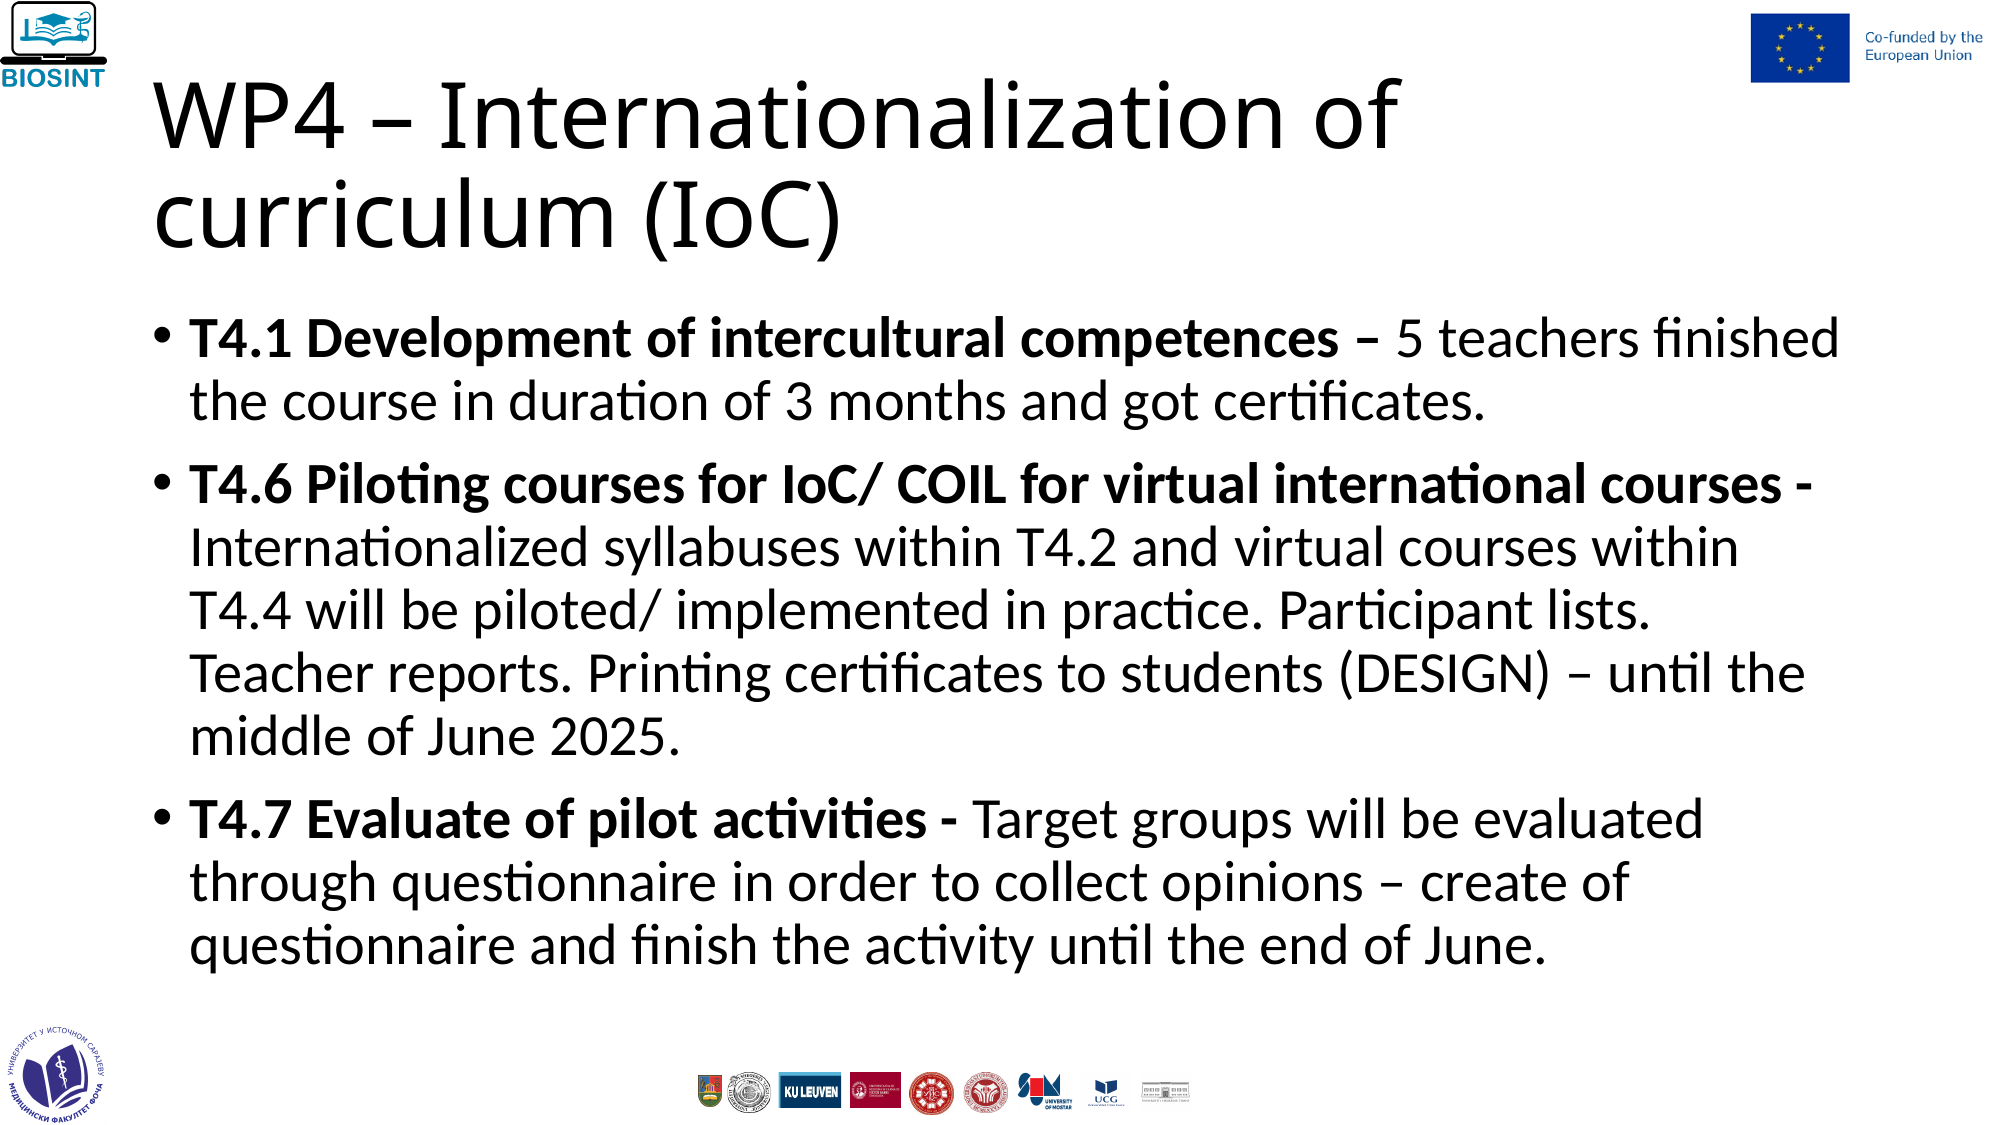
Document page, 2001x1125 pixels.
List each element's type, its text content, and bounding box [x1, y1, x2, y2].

picture [77, 79, 83, 87]
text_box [698, 1072, 1196, 1125]
picture [32, 72, 40, 83]
picture [0, 1, 107, 87]
picture [3, 1024, 107, 1125]
picture [1746, 1, 2000, 90]
title WP4 – Internationalization of curriculum (IoC) [137, 59, 1863, 278]
list T4.1 Development of intercultural competences – 5 teachers finished the course in duration of 3 months and got certificates. T4.6 Piloting courses for IoC/ COIL for virtual international courses - Internationalized syllabuses within T4.2 and virtual courses within T4.4 will be piloted/ implemented in practice. Participant lists. Teacher reports. Printing certificates to students (DESIGN) – until the middle of June 2025. T4.7 Evaluate of pilot activities - Target groups will be evaluated through questionnaire in order to collect opinions – create of questionnaire and finish the activity until the end of June. [137, 299, 1863, 1014]
